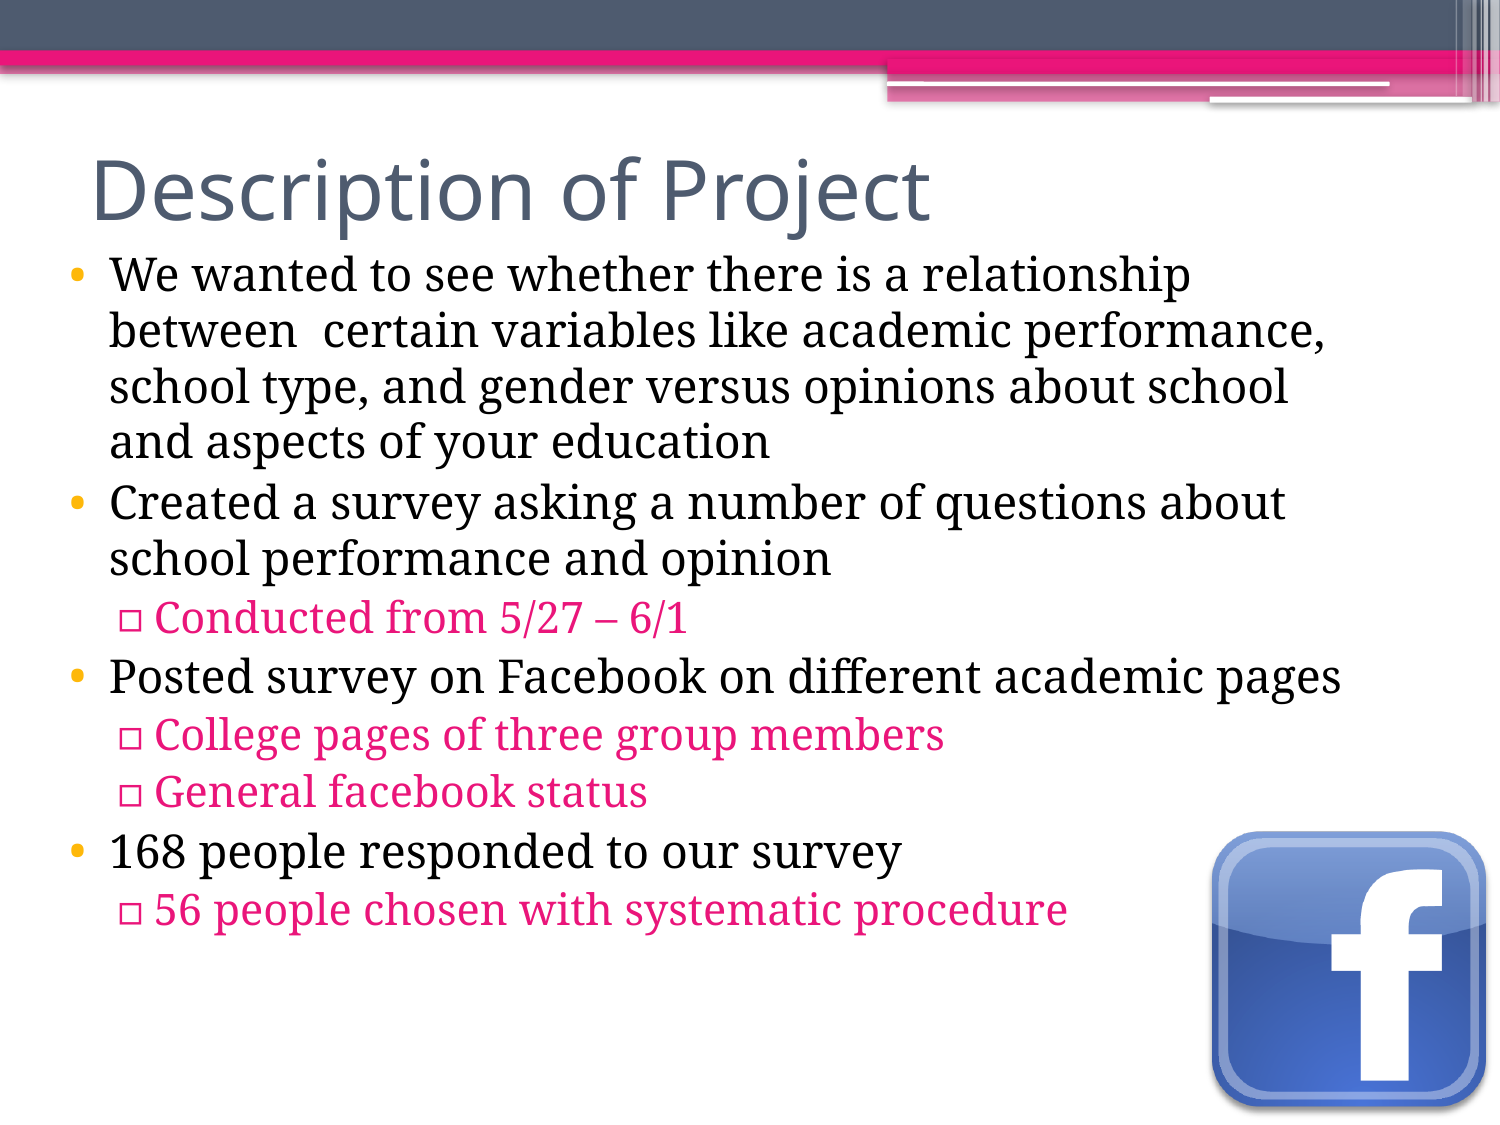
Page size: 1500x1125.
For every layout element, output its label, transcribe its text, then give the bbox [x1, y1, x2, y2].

title Description of Project [75, 99, 1425, 275]
list We wanted to see whether there is a relationship between certain variables like academic performance, school type, and gender versus opinions about school and aspects of your education Created a survey asking a number of questions about school performance and opinion Conducted from 5/27 – 6/1 Posted survey on Facebook on different academic pages College pages of three group members General facebook status 168 people responded to our survey 56 people chosen with systematic procedure [37, 237, 1388, 947]
picture [1199, 824, 1500, 1125]
